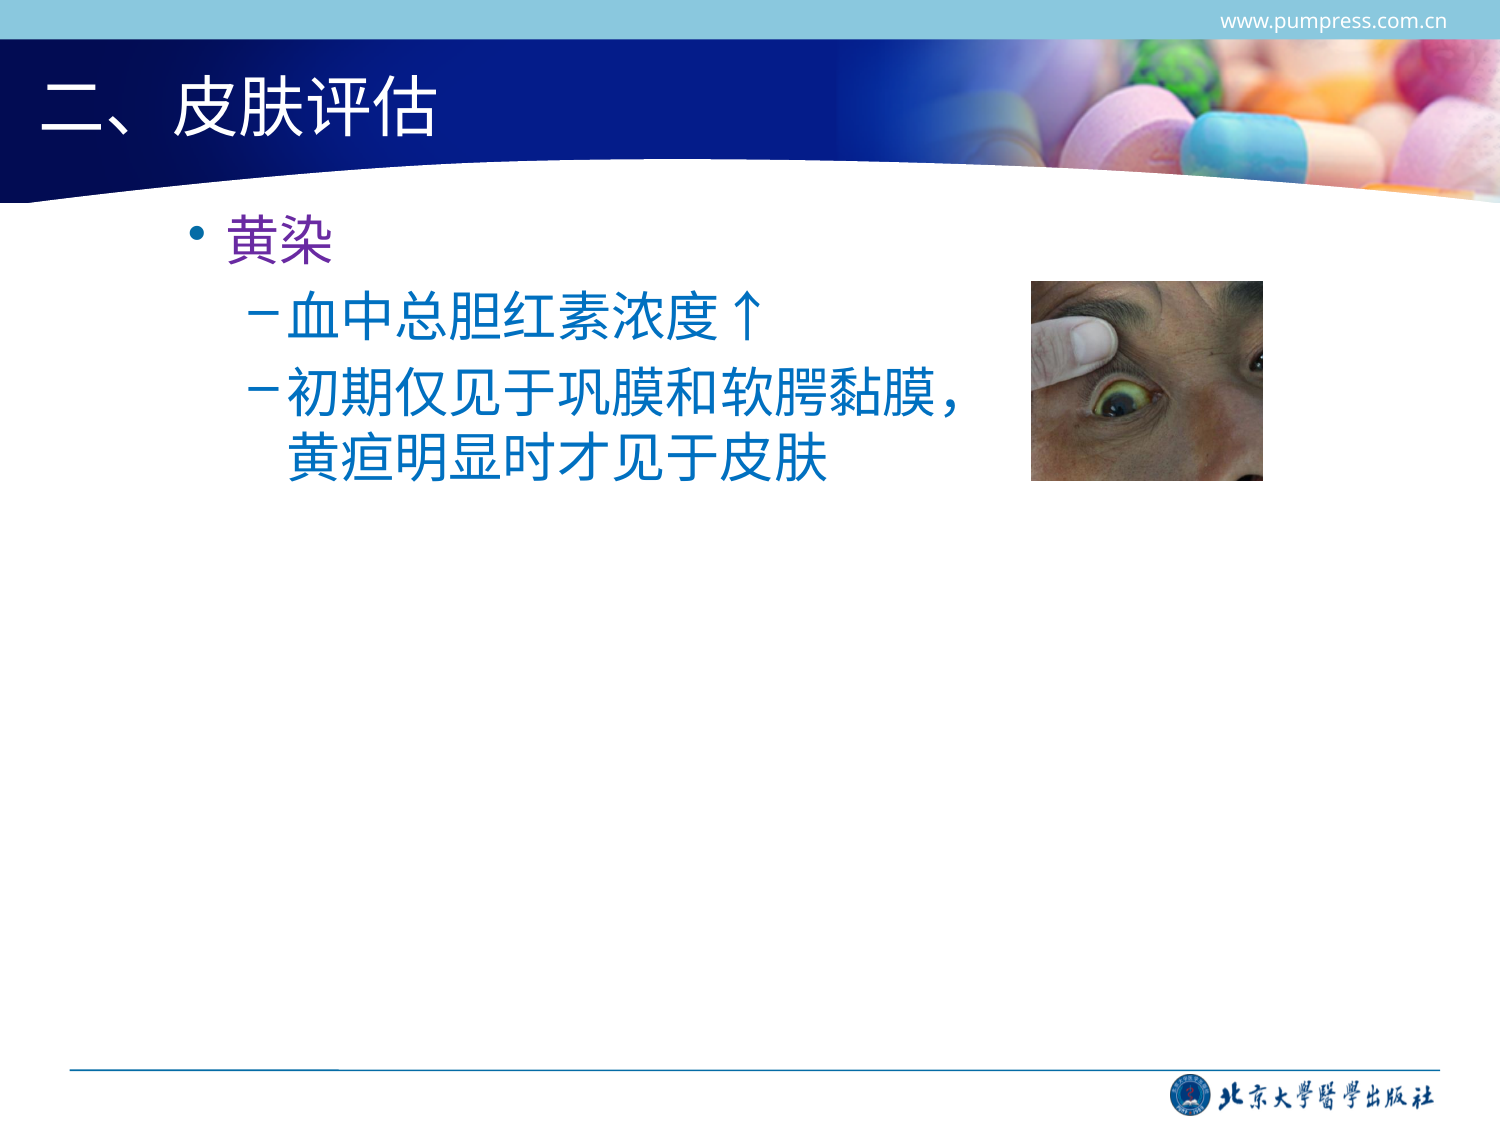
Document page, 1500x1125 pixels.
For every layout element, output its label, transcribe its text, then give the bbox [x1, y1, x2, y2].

title 二、皮肤评估 [23, 58, 1349, 152]
list 黄染 血中总胆红素浓度↑ 初期仅见于巩膜和软腭黏膜，黄疸明显时才见于皮肤 [49, 198, 1020, 1026]
picture [0, 40, 1500, 203]
slide_number www.pumpress.com.cn [1024, 0, 1463, 38]
picture [1031, 280, 1263, 481]
picture [1170, 1074, 1436, 1118]
